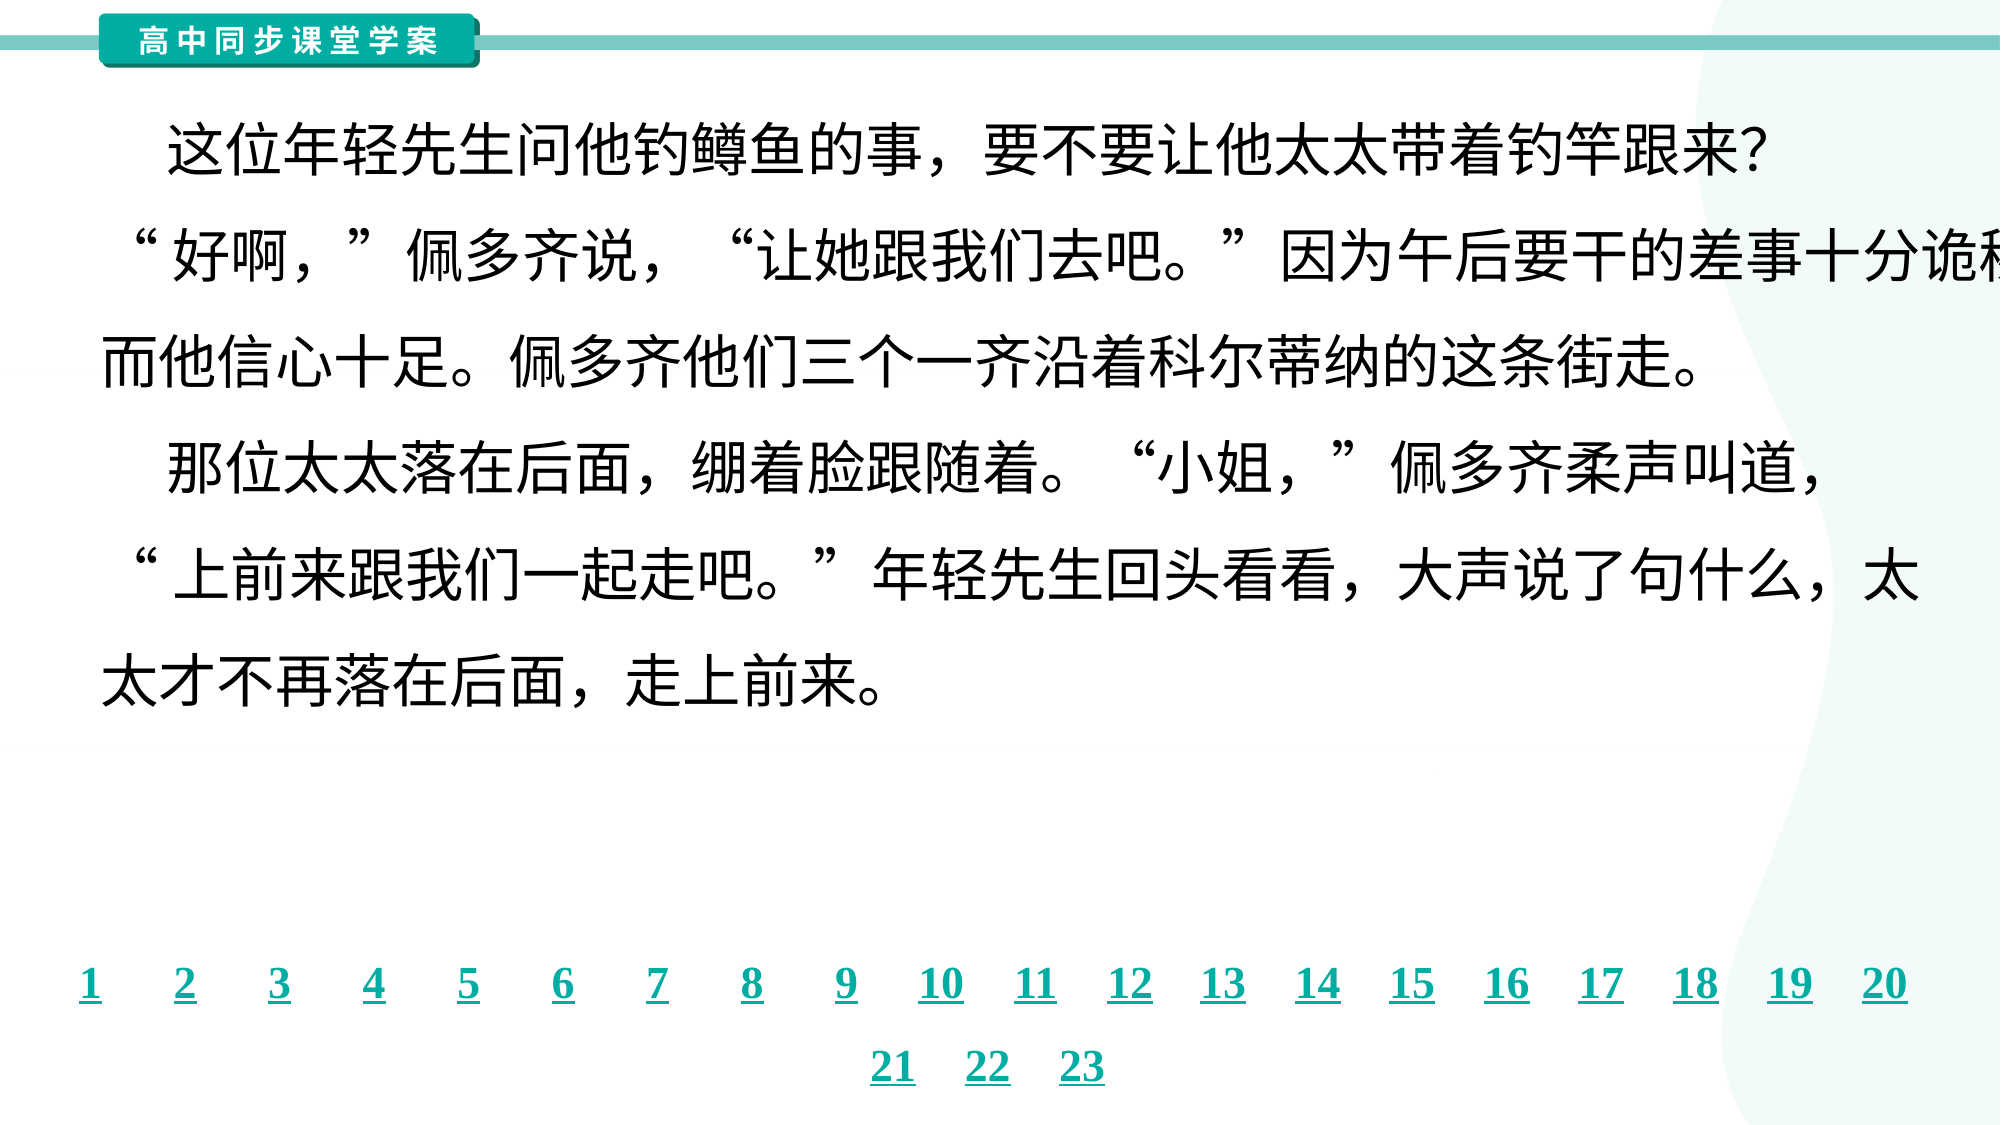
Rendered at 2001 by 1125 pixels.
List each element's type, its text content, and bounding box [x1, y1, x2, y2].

text_box 这位年轻先生问他钓鳟鱼的事，要不要让他太太带着钓竿跟来？ “好啊，”佩多齐说，“让她跟我们去吧。”因为午后要干的差事十分诡秘， 而他信心十足。佩多齐他们三个一齐沿着科尔蒂纳的这条街走。 那位太太落在后面，绷着脸跟随着。“小姐，”佩多齐柔声叫道， “上前来跟我们一起走吧。”年轻先生回头看看，大声说了句什么，太 太才不再落在后面，走上前来。 [100, 76, 1899, 715]
picture [0, 0, 2000, 1125]
